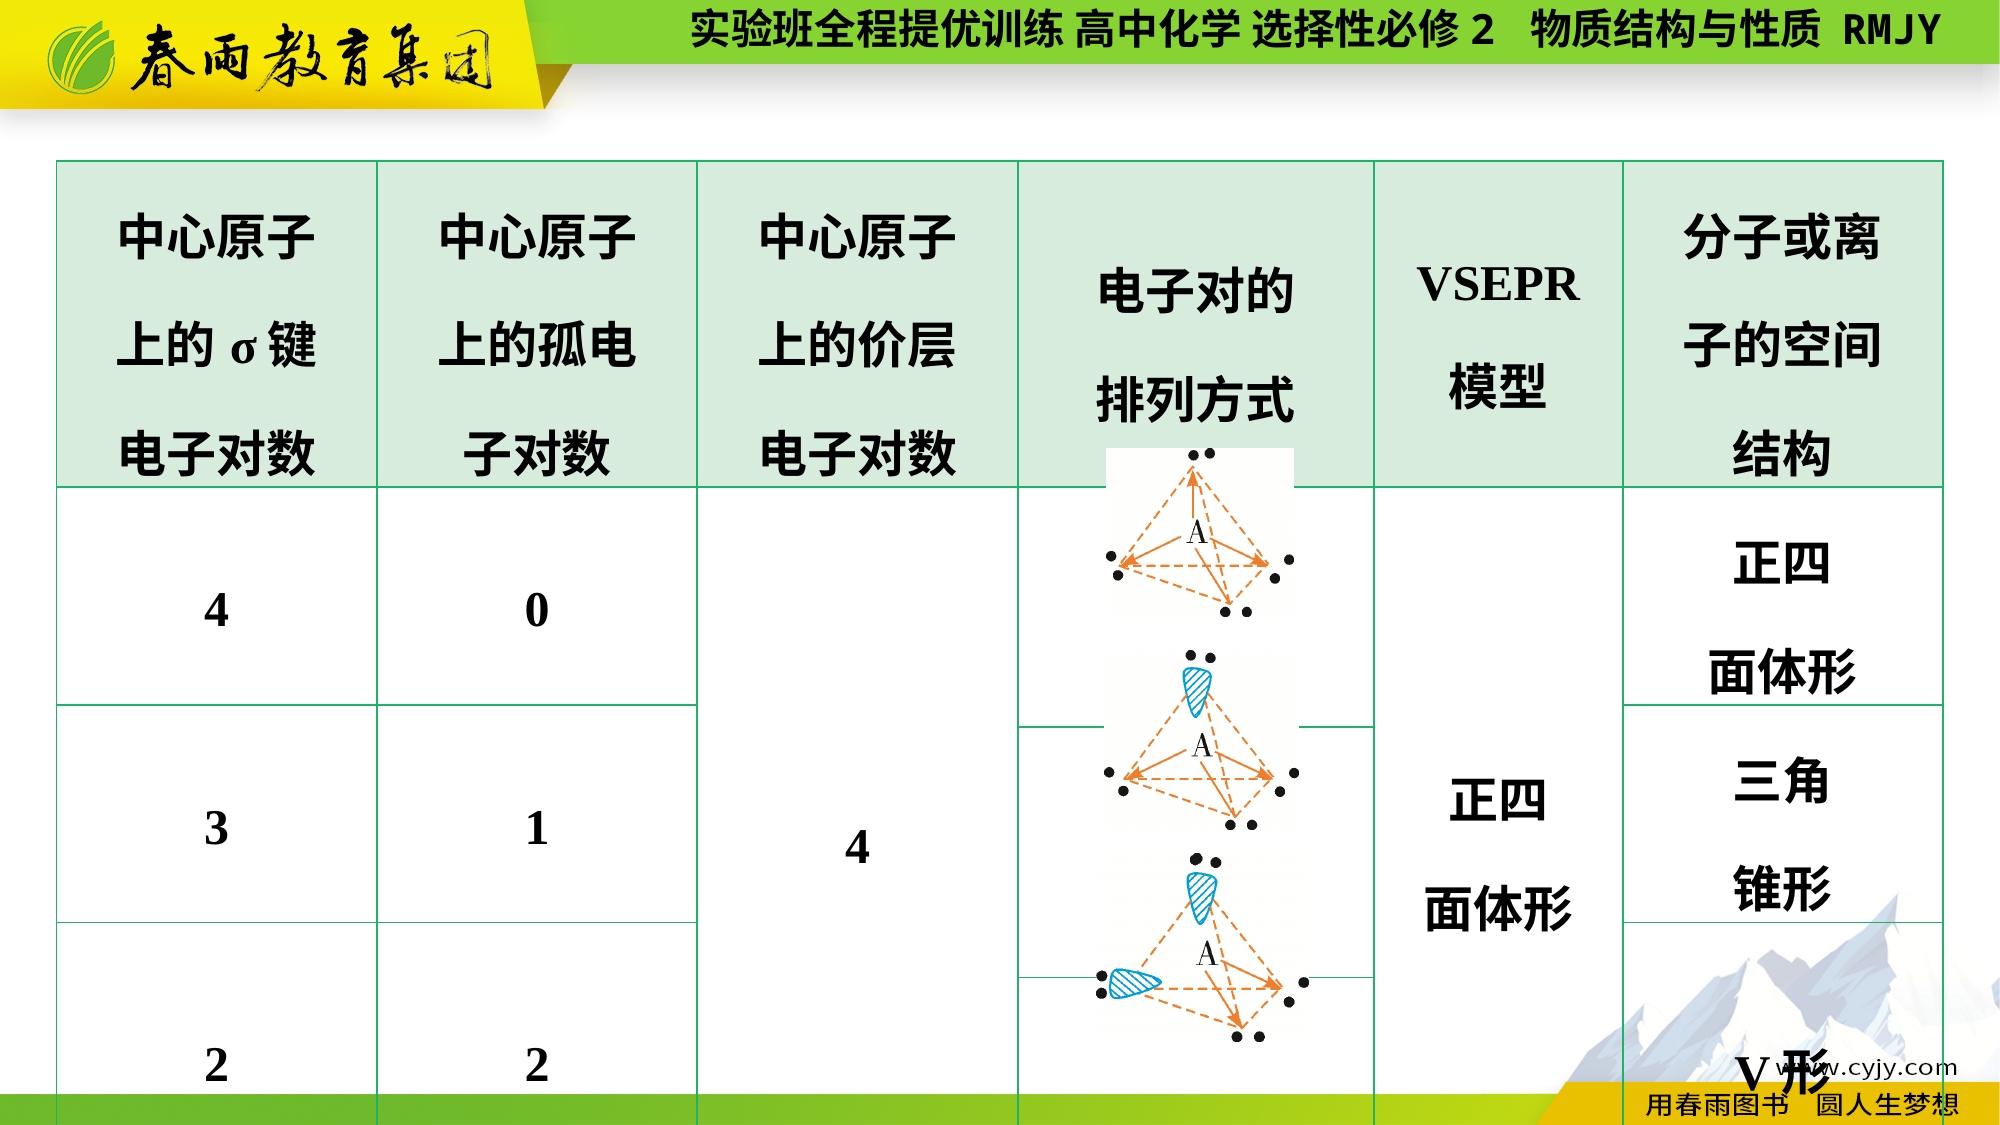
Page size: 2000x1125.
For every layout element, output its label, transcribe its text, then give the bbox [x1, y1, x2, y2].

picture [1105, 448, 1295, 617]
table_cell 2 [378, 923, 696, 1125]
table_cell 1 [378, 706, 696, 922]
table_header 中心原子 上的σ键 电子对数 [57, 162, 376, 486]
table_cell V形 [1624, 923, 1942, 1125]
table_cell [1019, 728, 1373, 977]
table_cell 正四 面体形 [1624, 488, 1942, 704]
table_cell 三角 锥形 [1624, 706, 1942, 922]
table_cell 4 [57, 488, 376, 704]
table_header VSEPR 模型 [1375, 162, 1622, 486]
table_header 中心原子 上的价层 电子对数 [698, 162, 1017, 486]
table_header 中心原子 上的孤电 子对数 [378, 162, 696, 486]
table_cell 3 [57, 706, 376, 922]
picture [1095, 852, 1309, 1043]
table_cell 4 [698, 488, 1017, 1125]
table_cell [1019, 488, 1373, 726]
picture [1104, 649, 1300, 830]
table_header 分子或离 子的空间 结构 [1624, 162, 1942, 486]
table_header 电子对的 排列方式 [1019, 162, 1373, 486]
table_cell 正四 面体形 [1375, 488, 1622, 1125]
table_cell 2 [57, 923, 376, 1125]
table_cell [1019, 978, 1373, 1125]
picture [0, 0, 2000, 1125]
table_cell 0 [378, 488, 696, 704]
